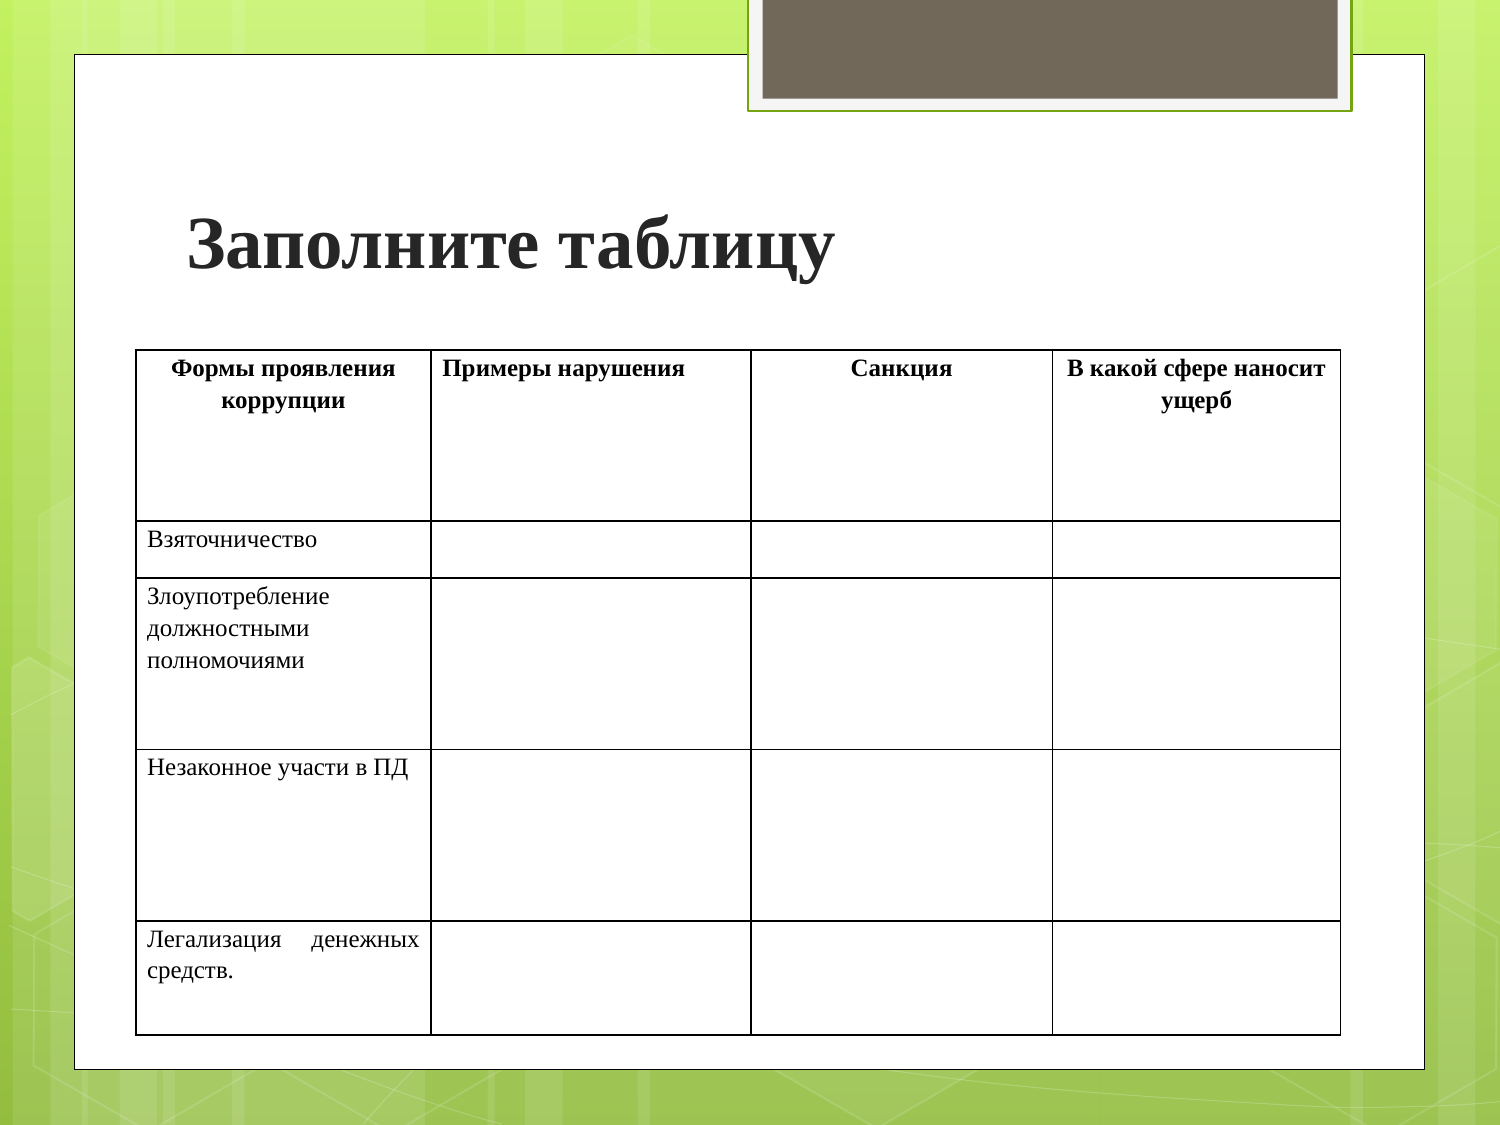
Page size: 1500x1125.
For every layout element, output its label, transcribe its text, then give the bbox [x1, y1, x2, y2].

table_header Примеры нарушения [432, 351, 750, 520]
table_cell Незаконное участи в ПД [137, 750, 430, 920]
table_cell [1053, 522, 1340, 577]
table_cell [752, 522, 1052, 577]
table_cell [432, 922, 750, 1034]
table_cell Злоупотребление должностными полномочиями [137, 579, 430, 749]
table_header Санкция [752, 351, 1052, 520]
table_cell [432, 750, 750, 920]
table_cell [752, 922, 1052, 1034]
table_cell [432, 522, 750, 577]
table_cell [1053, 579, 1340, 749]
table_cell Легализация денежных средств. [137, 922, 430, 1034]
table_header В какой сфере наносит ущерб [1053, 351, 1340, 520]
table_header Формы проявления коррупции [137, 351, 430, 520]
table_cell Взяточничество [137, 522, 430, 577]
title Заполните таблицу [171, 168, 1324, 291]
table_cell [752, 579, 1052, 749]
table_cell [1053, 922, 1340, 1034]
table_cell [1053, 750, 1340, 920]
table_cell [432, 579, 750, 749]
table_cell [752, 750, 1052, 920]
